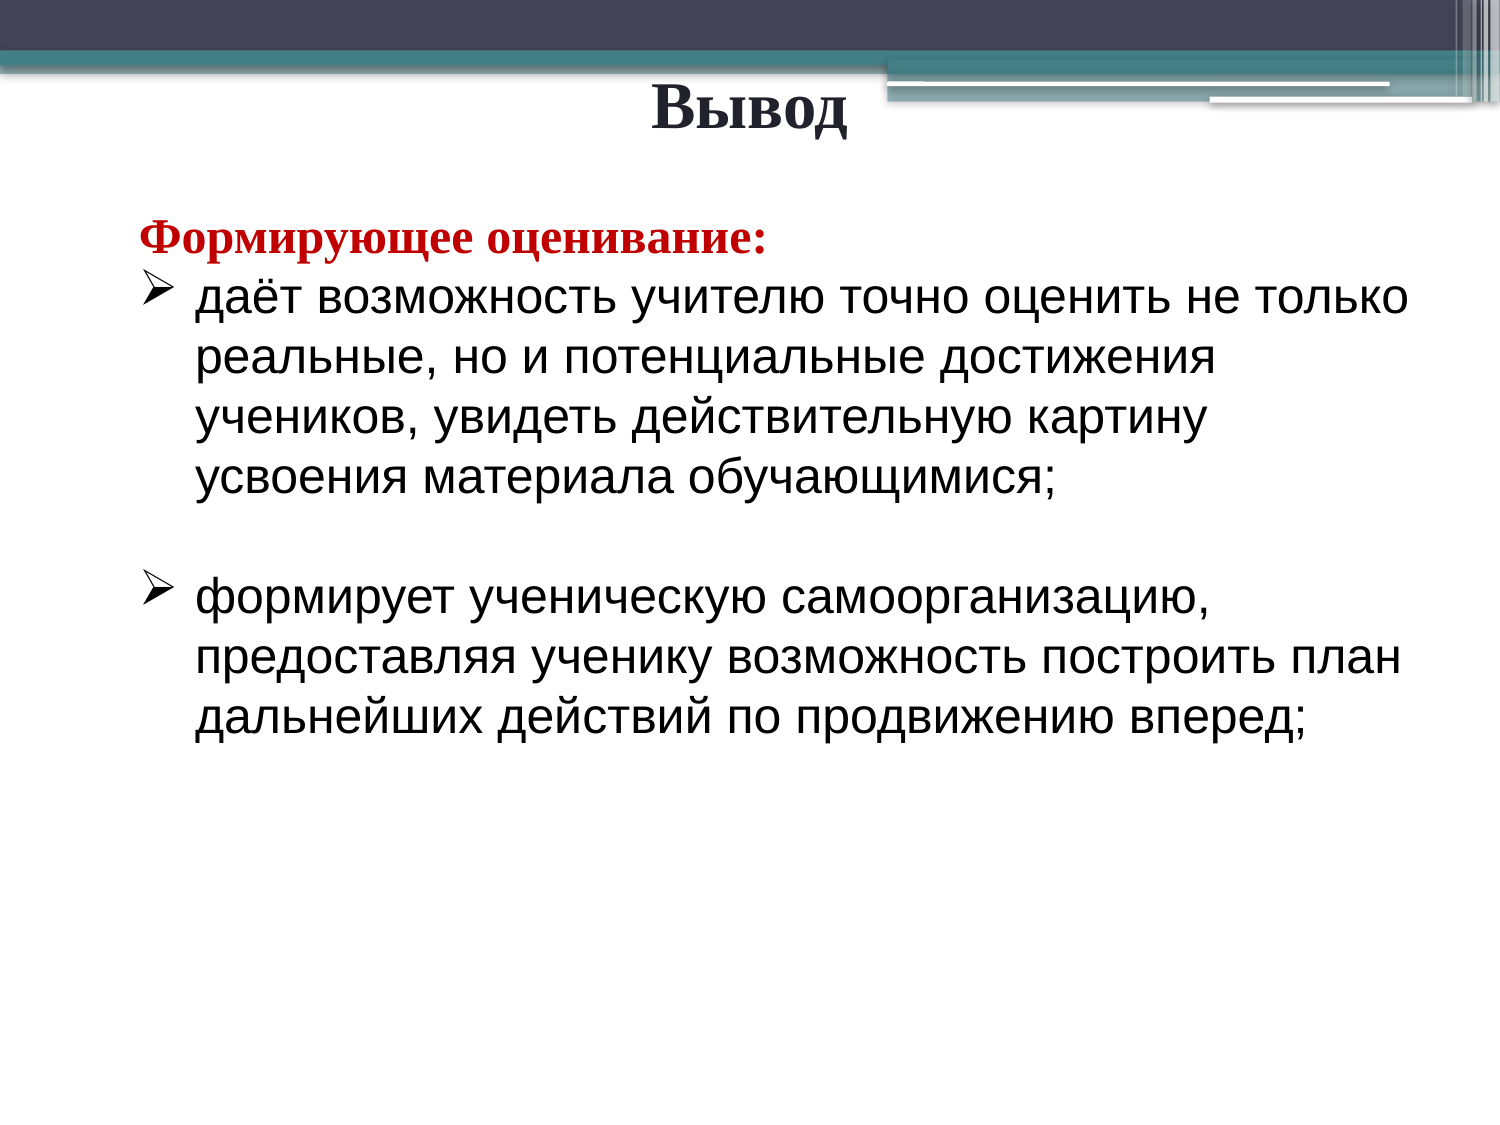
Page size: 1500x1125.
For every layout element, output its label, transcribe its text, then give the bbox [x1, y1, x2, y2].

text_box Формирующее оценивание: даёт возможность учителю точно оценить не только реальные, но и потенциальные достижения учеников, увидеть действительную картину усвоения материала обучающимися; формирует ученическую самоорганизацию, предоставляя ученику возможность построить план дальнейших действий по продвижению вперед; [123, 196, 1436, 752]
text_box Вывод [636, 54, 864, 150]
